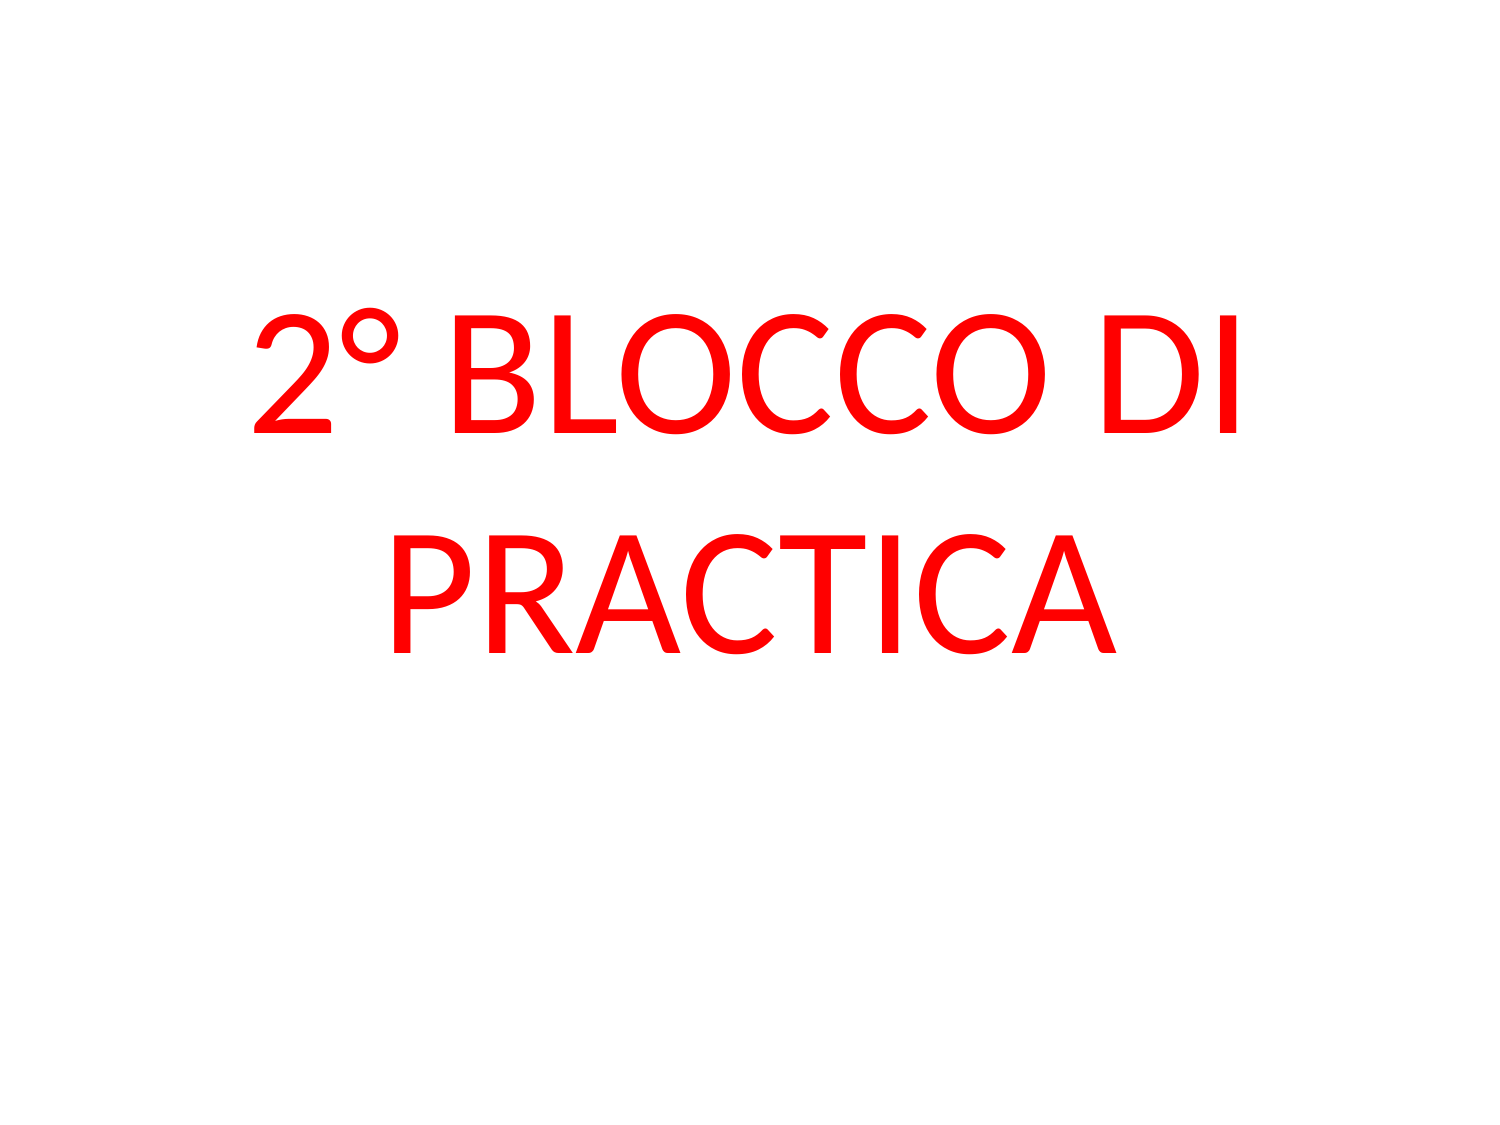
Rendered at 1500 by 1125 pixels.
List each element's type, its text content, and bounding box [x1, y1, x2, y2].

title 2° BLOCCO DI PRACTICA [112, 349, 1388, 591]
